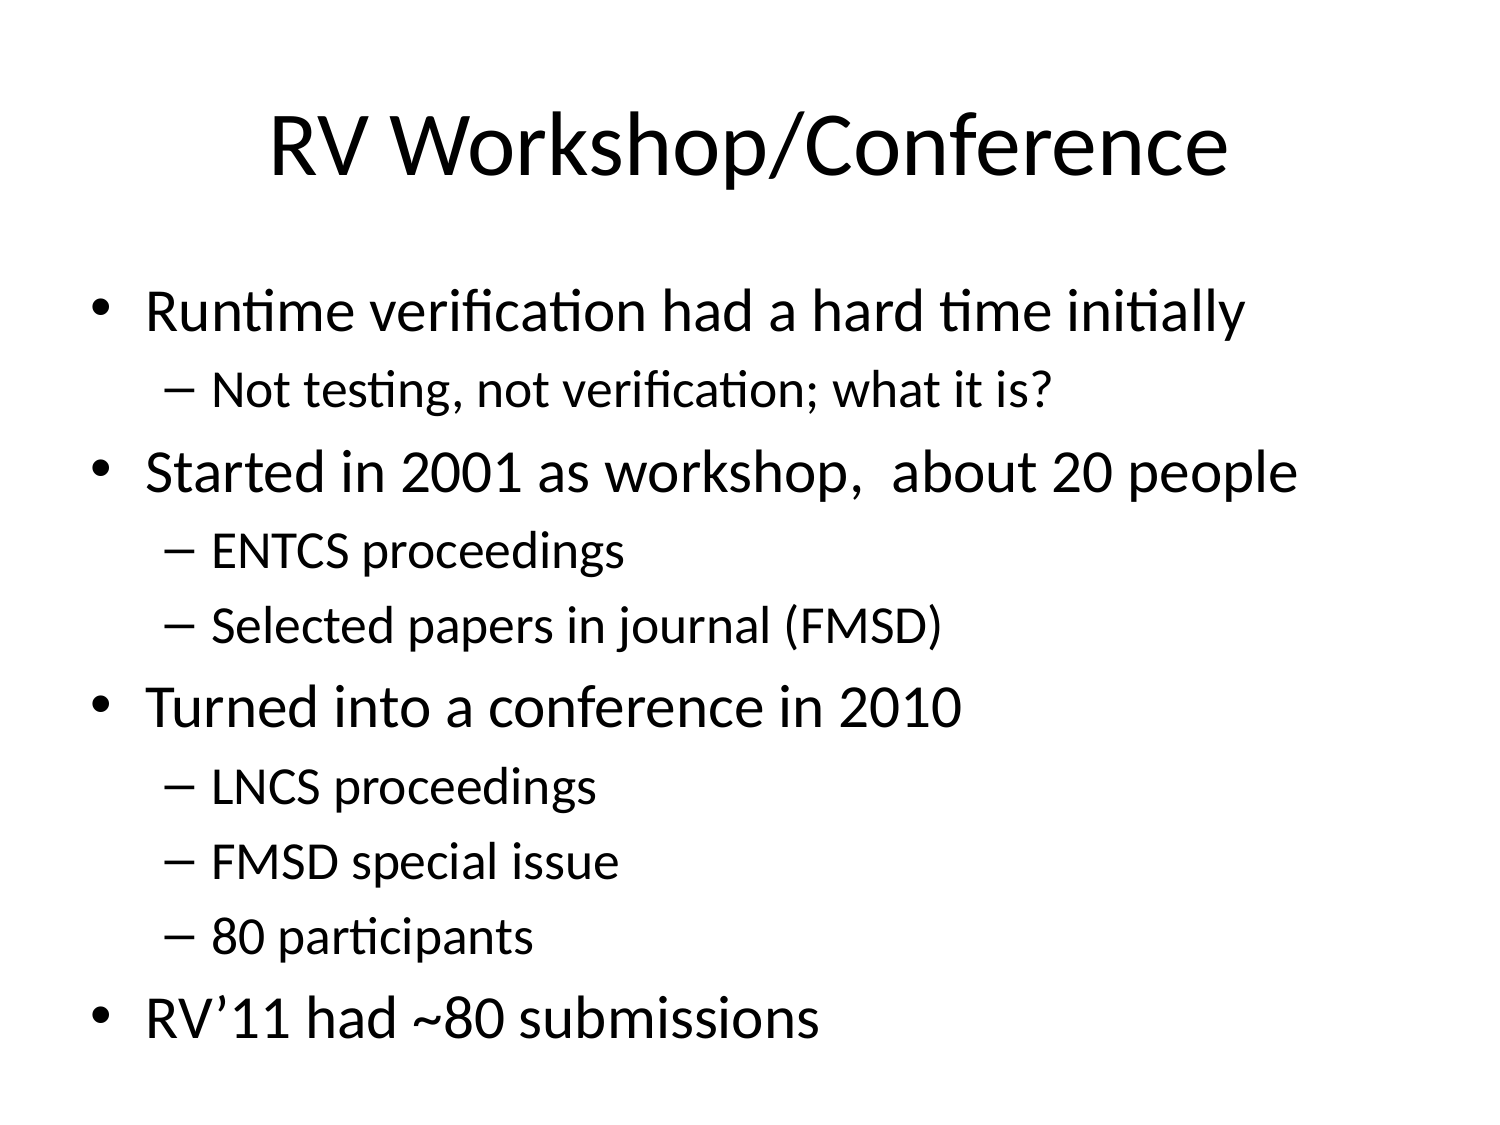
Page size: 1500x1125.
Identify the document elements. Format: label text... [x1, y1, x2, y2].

list Runtime verification had a hard time initially Not testing, not verification; what it is? Started in 2001 as workshop, about 20 people ENTCS proceedings Selected papers in journal (FMSD) Turned into a conference in 2010 LNCS proceedings FMSD special issue 80 participants RV’11 had ~80 submissions [75, 262, 1450, 1063]
title RV Workshop/Conference [75, 45, 1425, 233]
